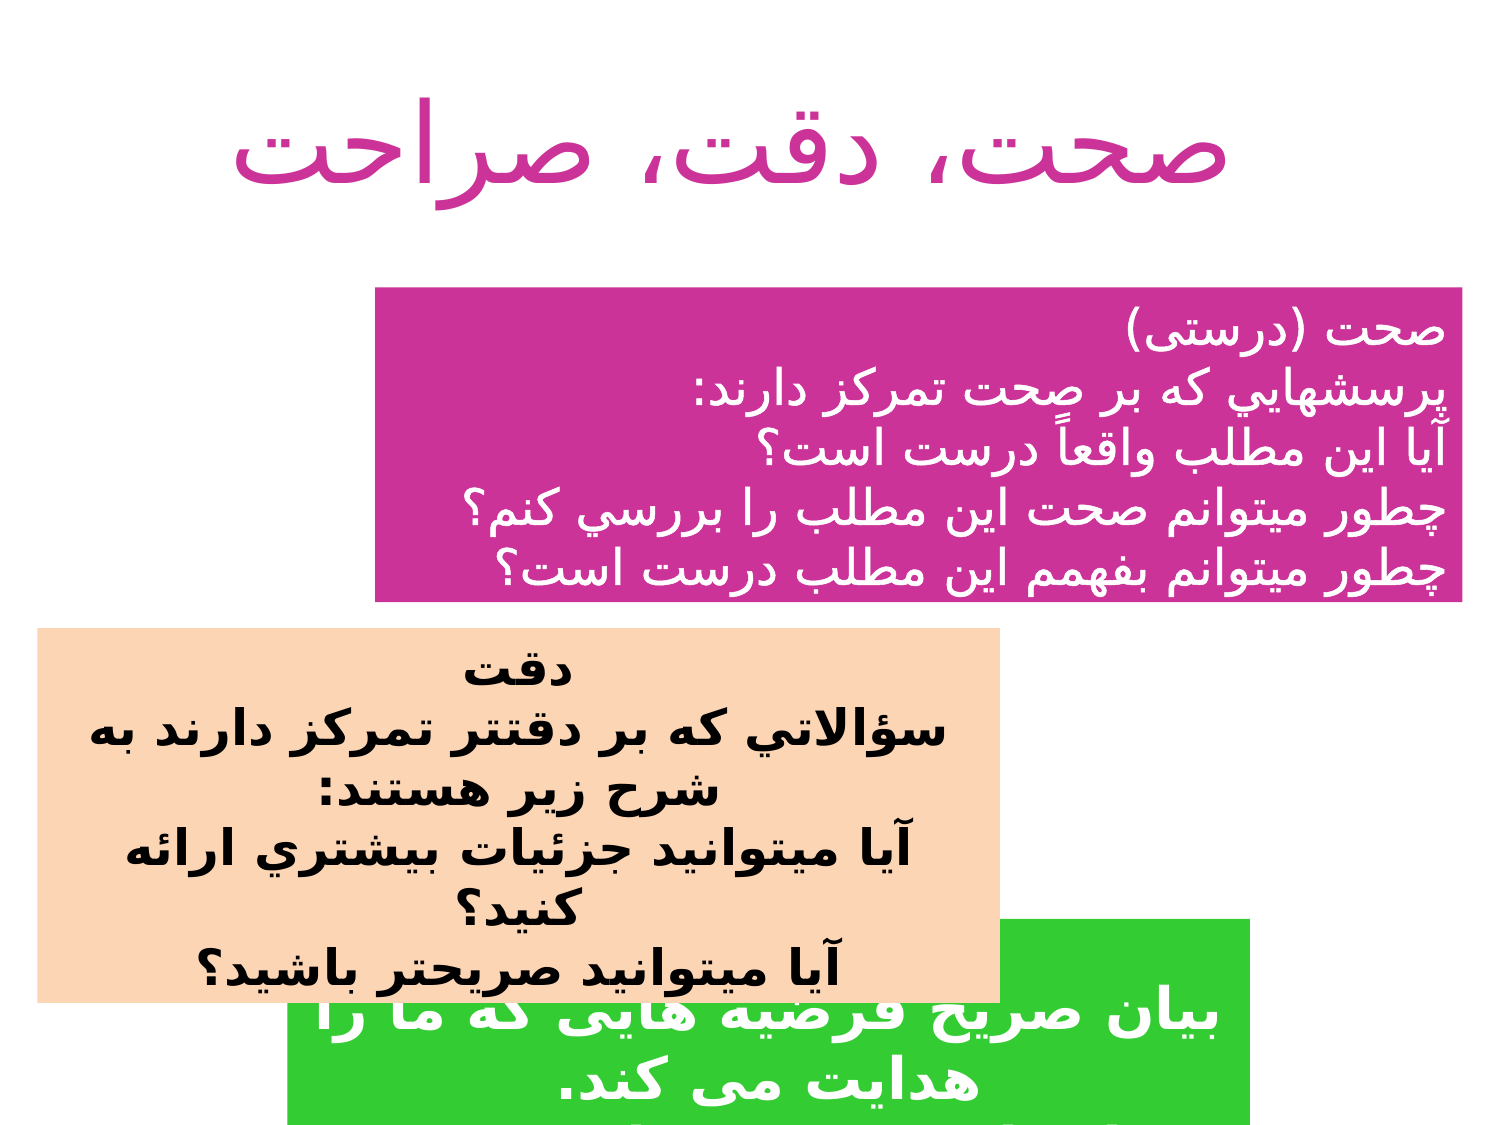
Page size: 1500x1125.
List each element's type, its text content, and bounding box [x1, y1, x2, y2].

text_box دقت سؤالاتي که بر دقت­تر تمرکز دارند به شرح زير هستند: آيا مي­توانيد جزئيات بيشتري ارائه کنيد؟ آيا مي­توانيد صريح­تر باشيد؟ [37, 628, 1000, 1003]
text_box صحت (درستی) پرسش­هايي که بر صحت تمرکز دارند: آيا اين مطلب واقعاً درست است؟ چطور مي­توانم صحت اين مطلب را بررسي کنم؟ چطور مي­توانم بفهمم اين مطلب درست است؟ [375, 287, 1463, 603]
text_box بیان صریح فرضیه هایی که ما را هدایت می کند. قرار دادن فرضیه ها در معرض استدلال [287, 918, 1250, 1125]
title صحت، دقت، صراحت [75, 45, 1425, 233]
